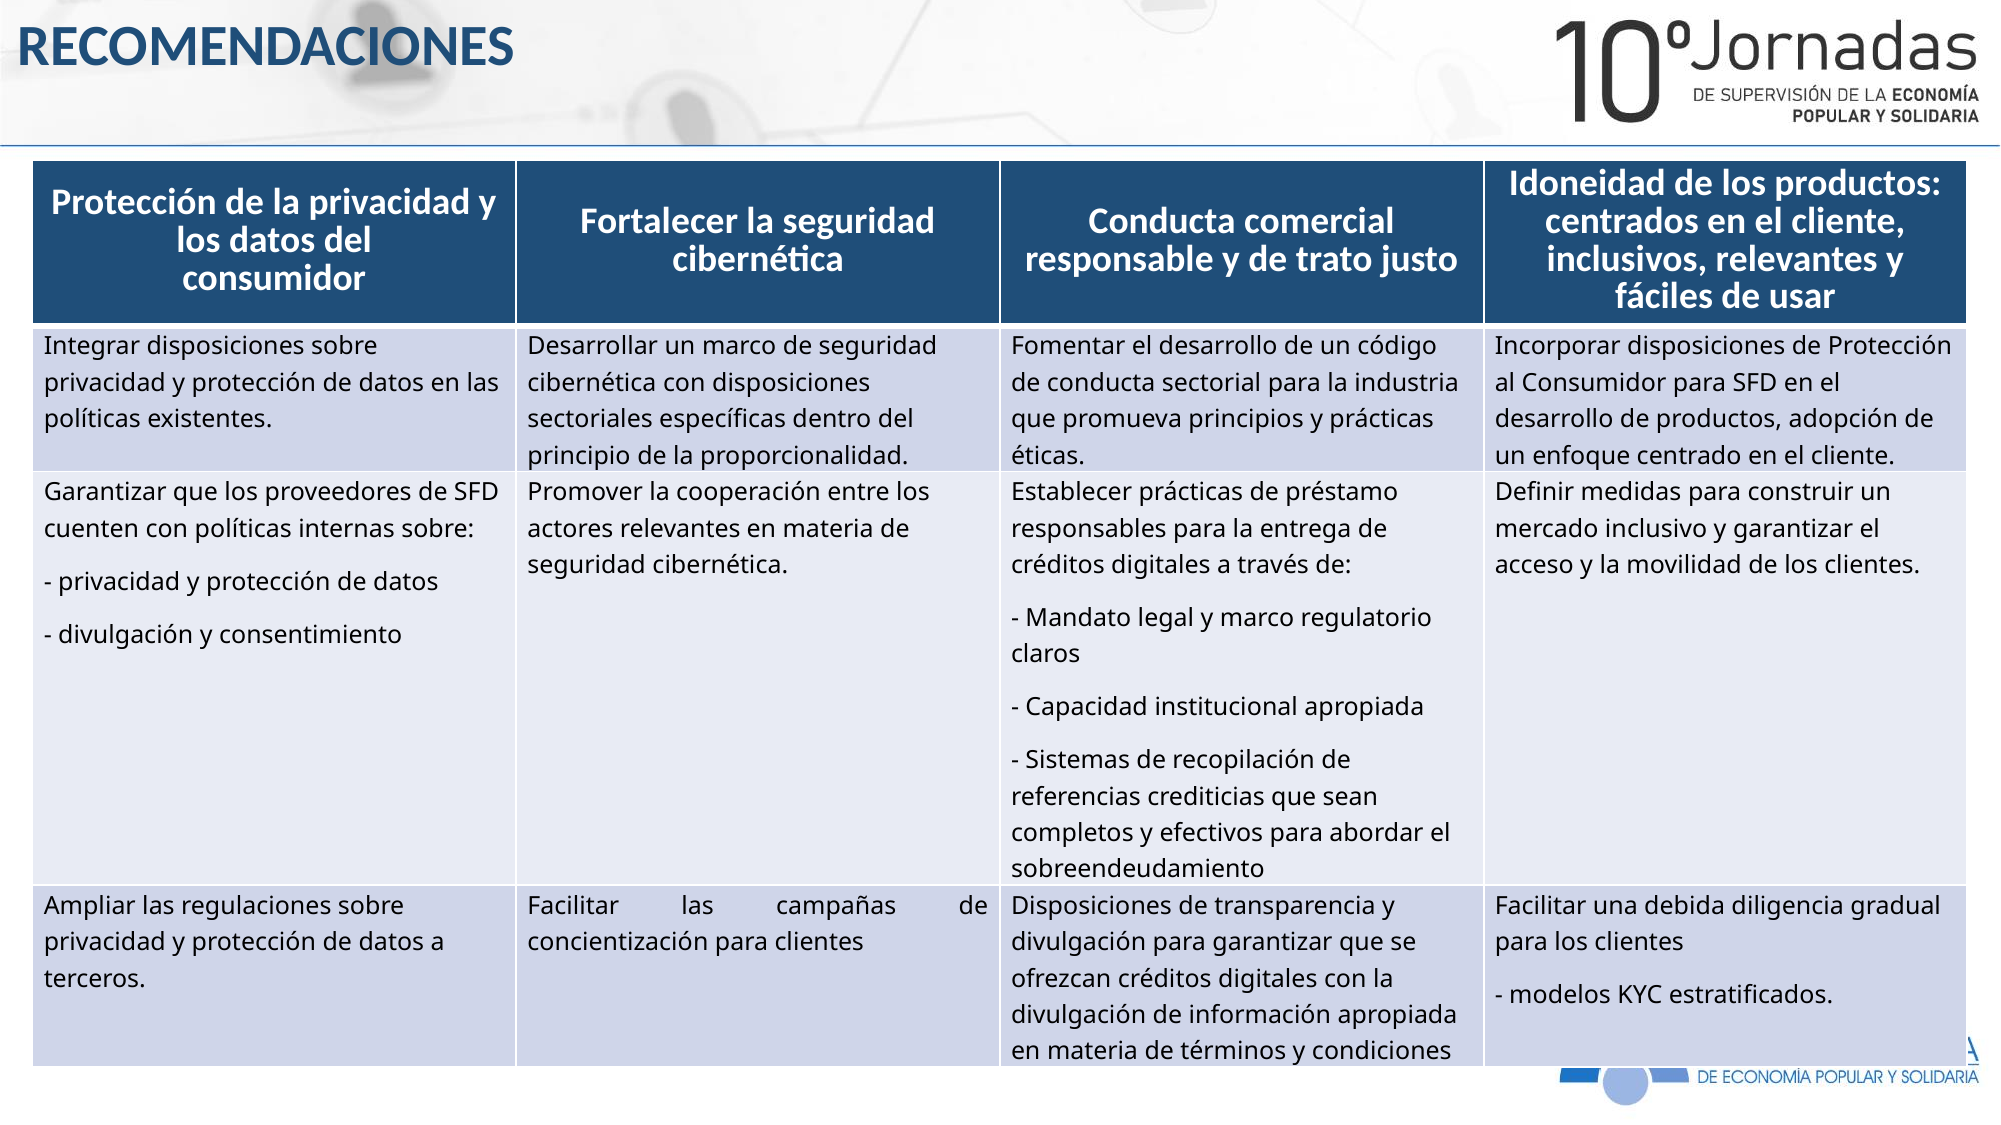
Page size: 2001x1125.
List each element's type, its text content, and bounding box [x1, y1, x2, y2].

table_cell Establecer prácticas de préstamo responsables para la entrega de créditos digitales a través de: - Mandato legal y marco regulatorio claros - Capacidad institucional apropiada - Sistemas de recopilación de referencias crediticias que sean completos y efectivos para abordar el sobreendeudamiento [1001, 472, 1483, 884]
table_cell Facilitar una debida diligencia gradual para los clientes - modelos KYC estratificados. [1485, 886, 1966, 1066]
table_cell Fomentar el desarrollo de un código de conducta sectorial para la industria que promueva principios y prácticas éticas. [1001, 329, 1483, 471]
table_cell Facilitar las campañas de concientización para clientes [517, 886, 999, 1066]
table_cell Ampliar las regulaciones sobre privacidad y protección de datos a terceros. [33, 886, 515, 1066]
table_header Conducta comercial responsable y de trato justo [1001, 161, 1483, 323]
table_cell Desarrollar un marco de seguridad cibernética con disposiciones sectoriales específicas dentro del principio de la proporcionalidad. [517, 329, 999, 471]
table_cell Disposiciones de transparencia y divulgación para garantizar que se ofrezcan créditos digitales con la divulgación de información apropiada en materia de términos y condiciones [1001, 886, 1483, 1066]
table_cell Garantizar que los proveedores de SFD cuenten con políticas internas sobre: - privacidad y protección de datos - divulgación y consentimiento [33, 472, 515, 884]
table_cell Promover la cooperación entre los actores relevantes en materia de seguridad cibernética. [517, 472, 999, 884]
table_header Protección de la privacidad y los datos del consumidor [33, 161, 515, 323]
table_cell Integrar disposiciones sobre privacidad y protección de datos en las políticas existentes. [33, 329, 515, 471]
text_box RECOMENDACIONES [3, 0, 530, 85]
table_cell Incorporar disposiciones de Protección al Consumidor para SFD en el desarrollo de productos, adopción de un enfoque centrado en el cliente. [1485, 329, 1966, 471]
picture [0, 0, 2001, 1125]
table_header Idoneidad de los productos: centrados en el cliente, inclusivos, relevantes y fáciles de usar [1485, 161, 1966, 323]
table_cell Definir medidas para construir un mercado inclusivo y garantizar el acceso y la movilidad de los clientes. [1485, 472, 1966, 884]
table_header Fortalecer la seguridad cibernética [517, 161, 999, 323]
